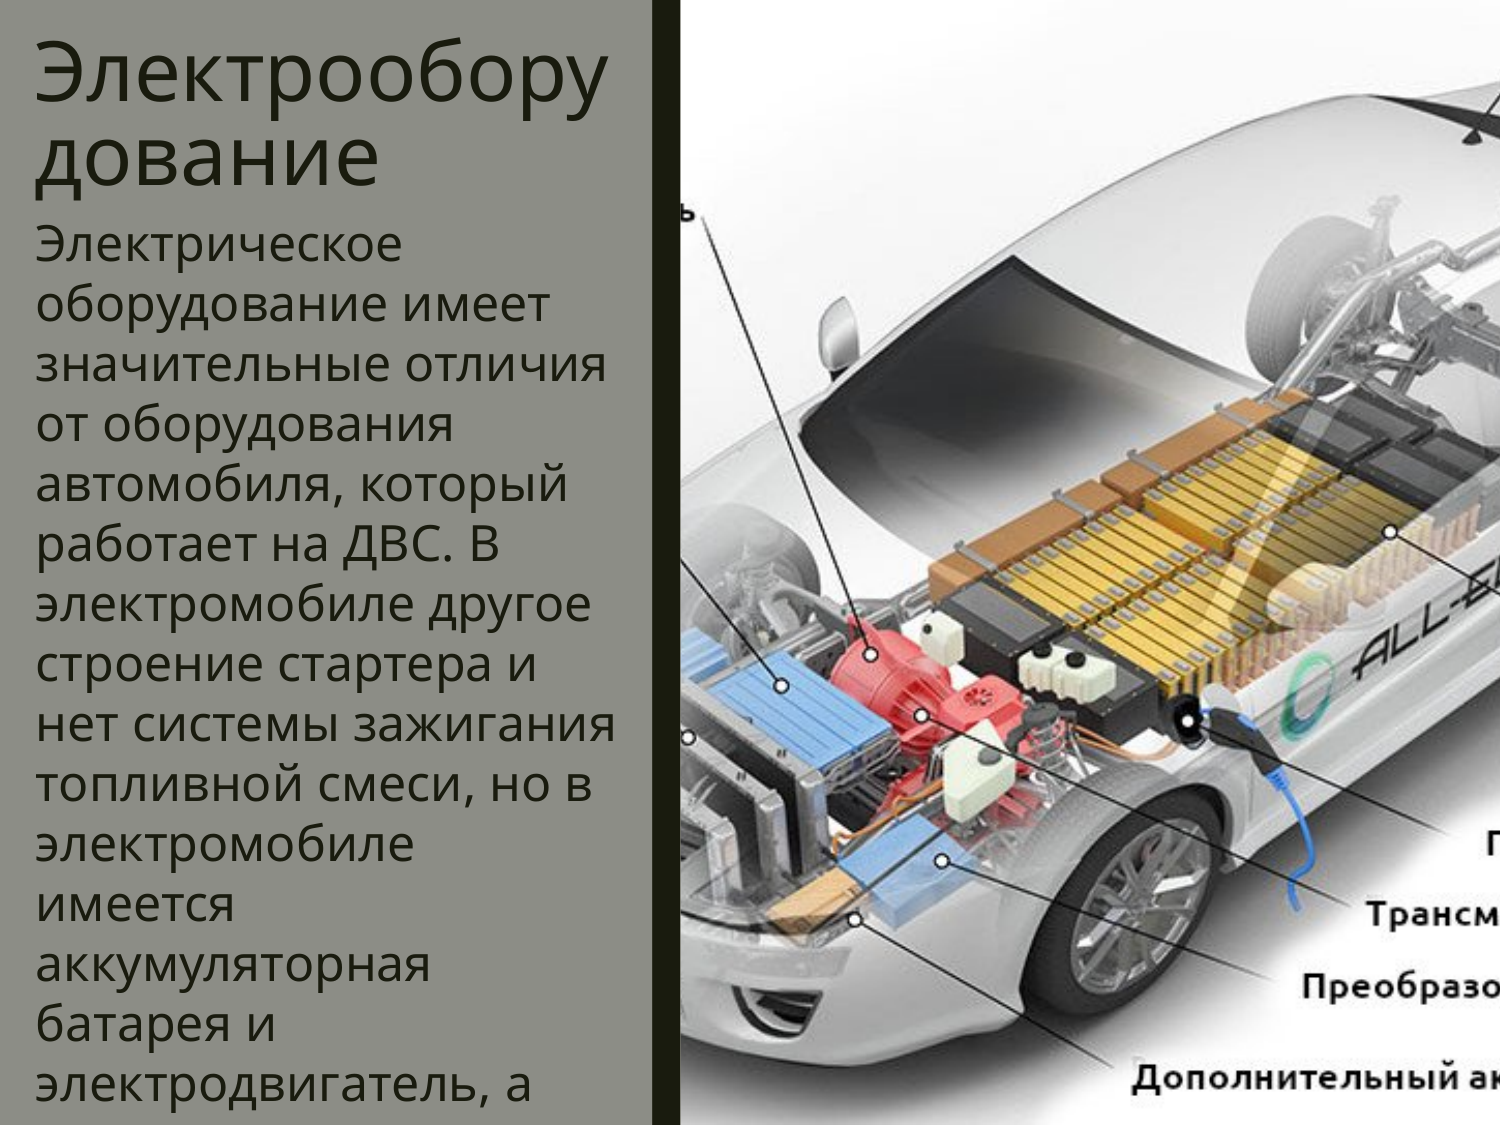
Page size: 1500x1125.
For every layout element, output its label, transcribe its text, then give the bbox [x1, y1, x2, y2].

picture [680, 0, 1500, 1125]
list Электрическое оборудование имеет значительные отличия от оборудования автомобиля, который работает на ДВС. В электромобиле другое строение стартера и нет системы зажигания топливной смеси, но в электромобиле имеется аккумуляторная батарея и электродвигатель, а также модуль зарядки и инвертор системы рекуперации. [20, 204, 641, 1109]
title Электрооборудование [19, 26, 639, 227]
